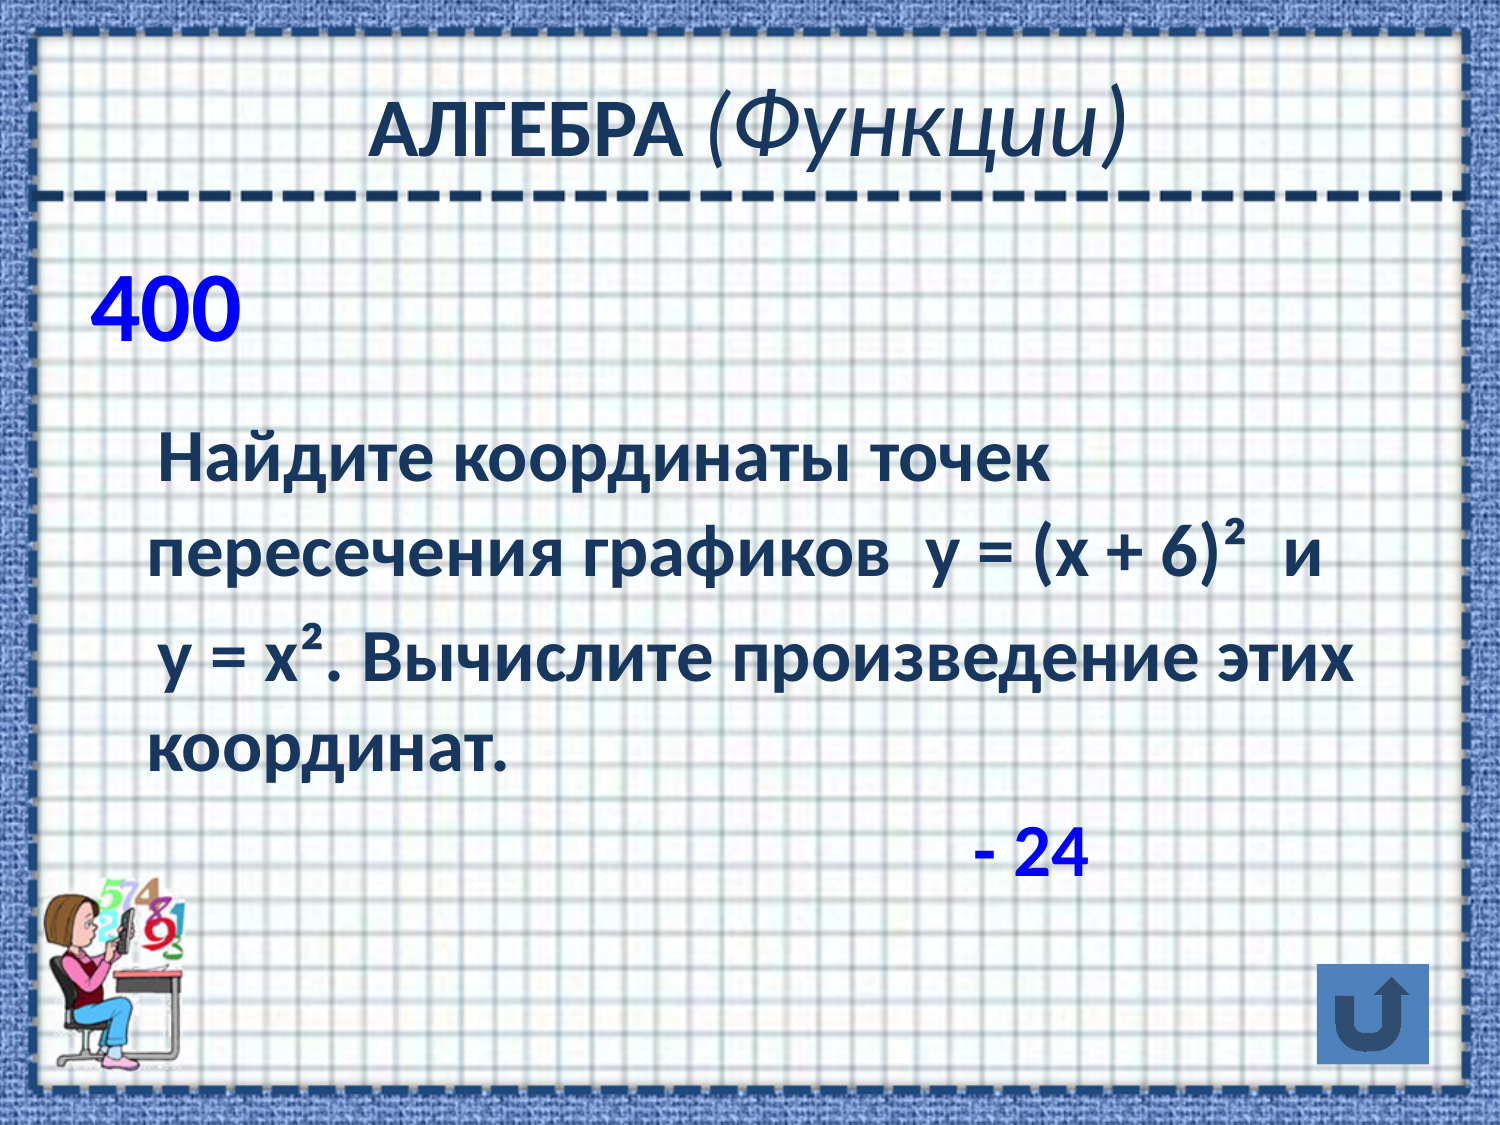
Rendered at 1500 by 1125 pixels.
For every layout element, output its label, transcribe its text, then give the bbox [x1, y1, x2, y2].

list 400 Найдите координаты точек пересечения графиков у = (х + 6)² и у = х². Вычислите произведение этих координат. - 24 [75, 234, 1425, 1005]
picture [0, 0, 1500, 1125]
title АЛГЕБРА (Функции) [75, 45, 1425, 188]
text_box [1316, 964, 1429, 1065]
